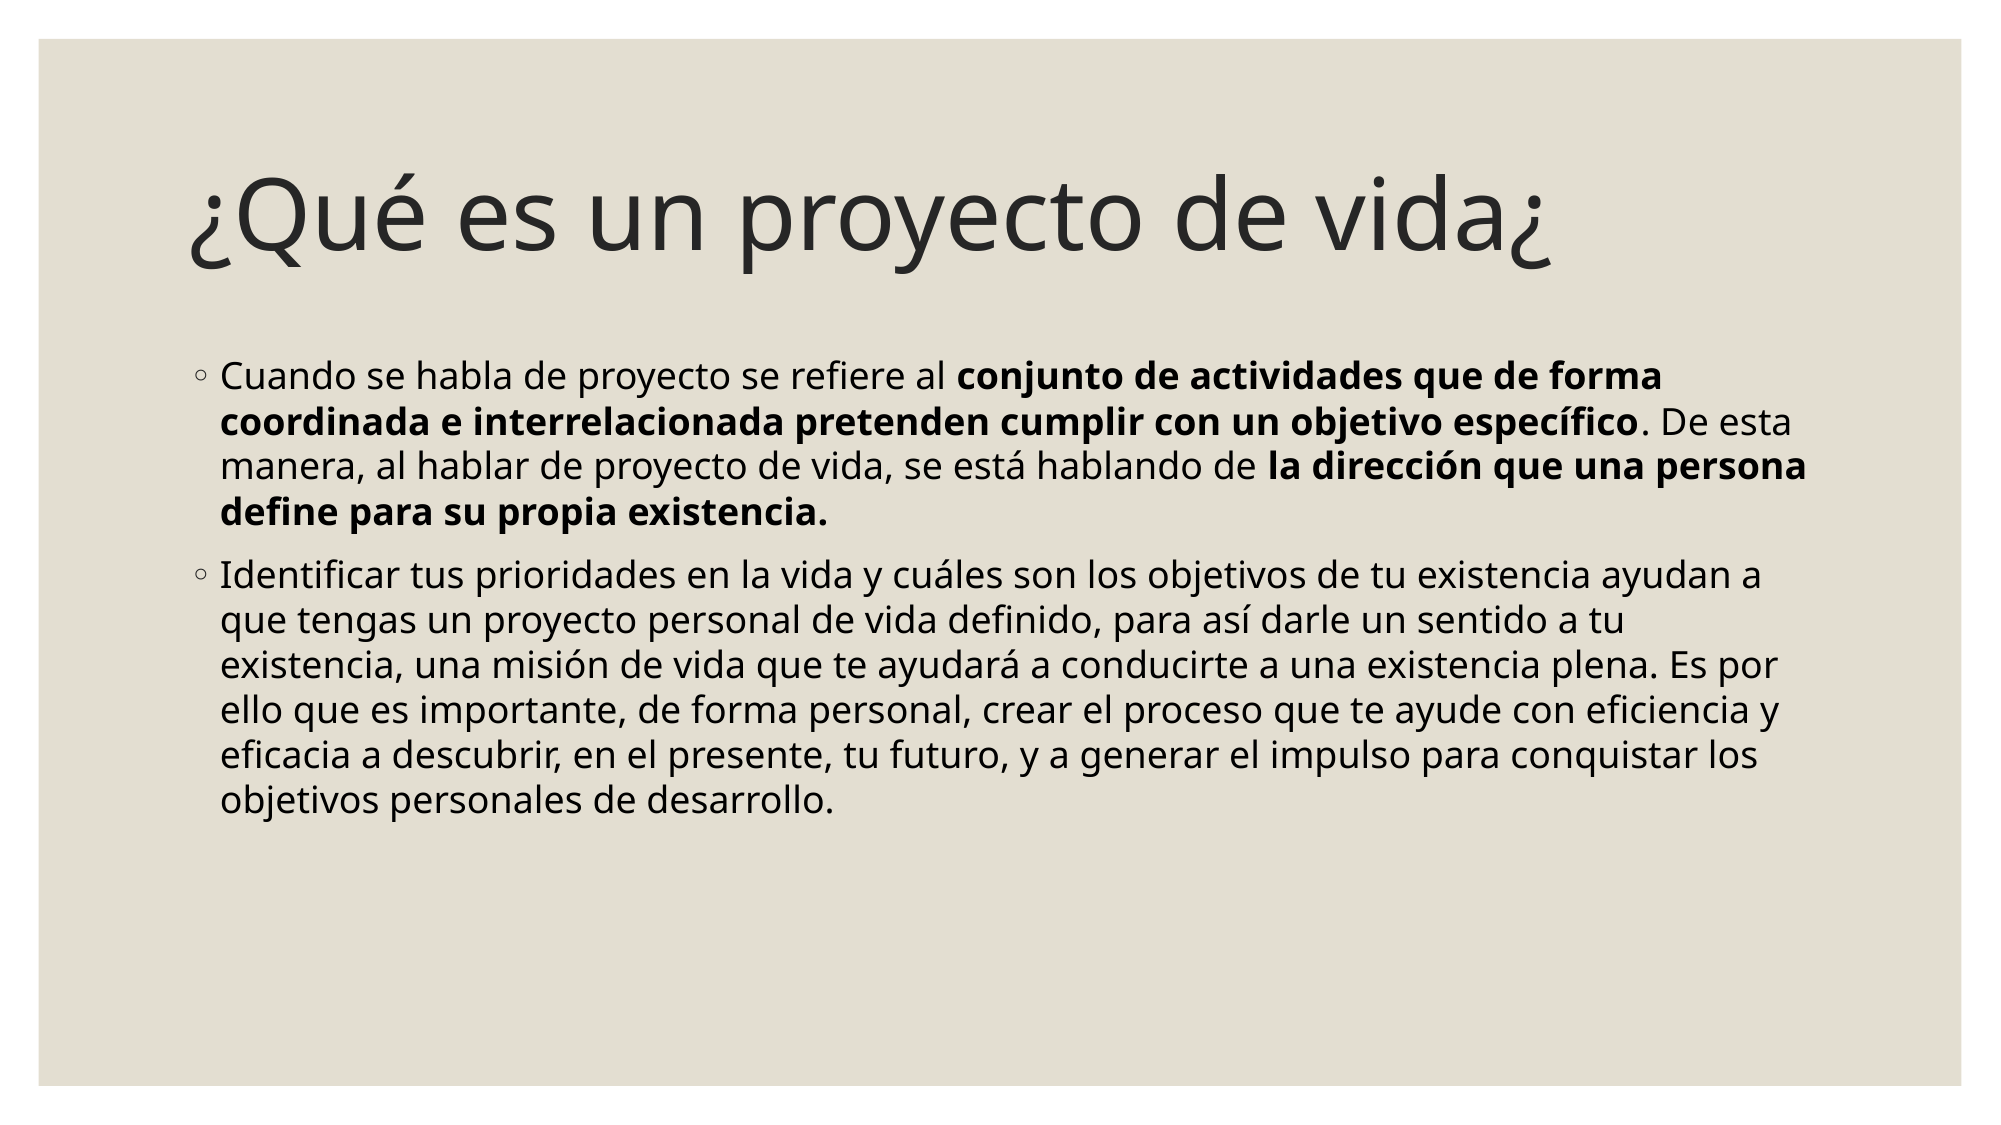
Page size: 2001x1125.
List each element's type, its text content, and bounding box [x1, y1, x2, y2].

list Cuando se habla de proyecto se refiere al conjunto de actividades que de forma coordinada e interrelacionada pretenden cumplir con un objetivo específico. De esta manera, al hablar de proyecto de vida, se está hablando de la dirección que una persona define para su propia existencia. Identificar tus prioridades en la vida y cuáles son los objetivos de tu existencia ayudan a que tengas un proyecto personal de vida definido, para así darle un sentido a tu existencia, una misión de vida que te ayudará a conducirte a una existencia plena. Es por ello que es importante, de forma personal, crear el proceso que te ayude con eficiencia y eficacia a descubrir, en el presente, tu futuro, y a generar el impulso para conquistar los objetivos personales de desarrollo. [174, 345, 1825, 990]
title ¿Qué es un proyecto de vida¿ [174, 105, 1825, 331]
